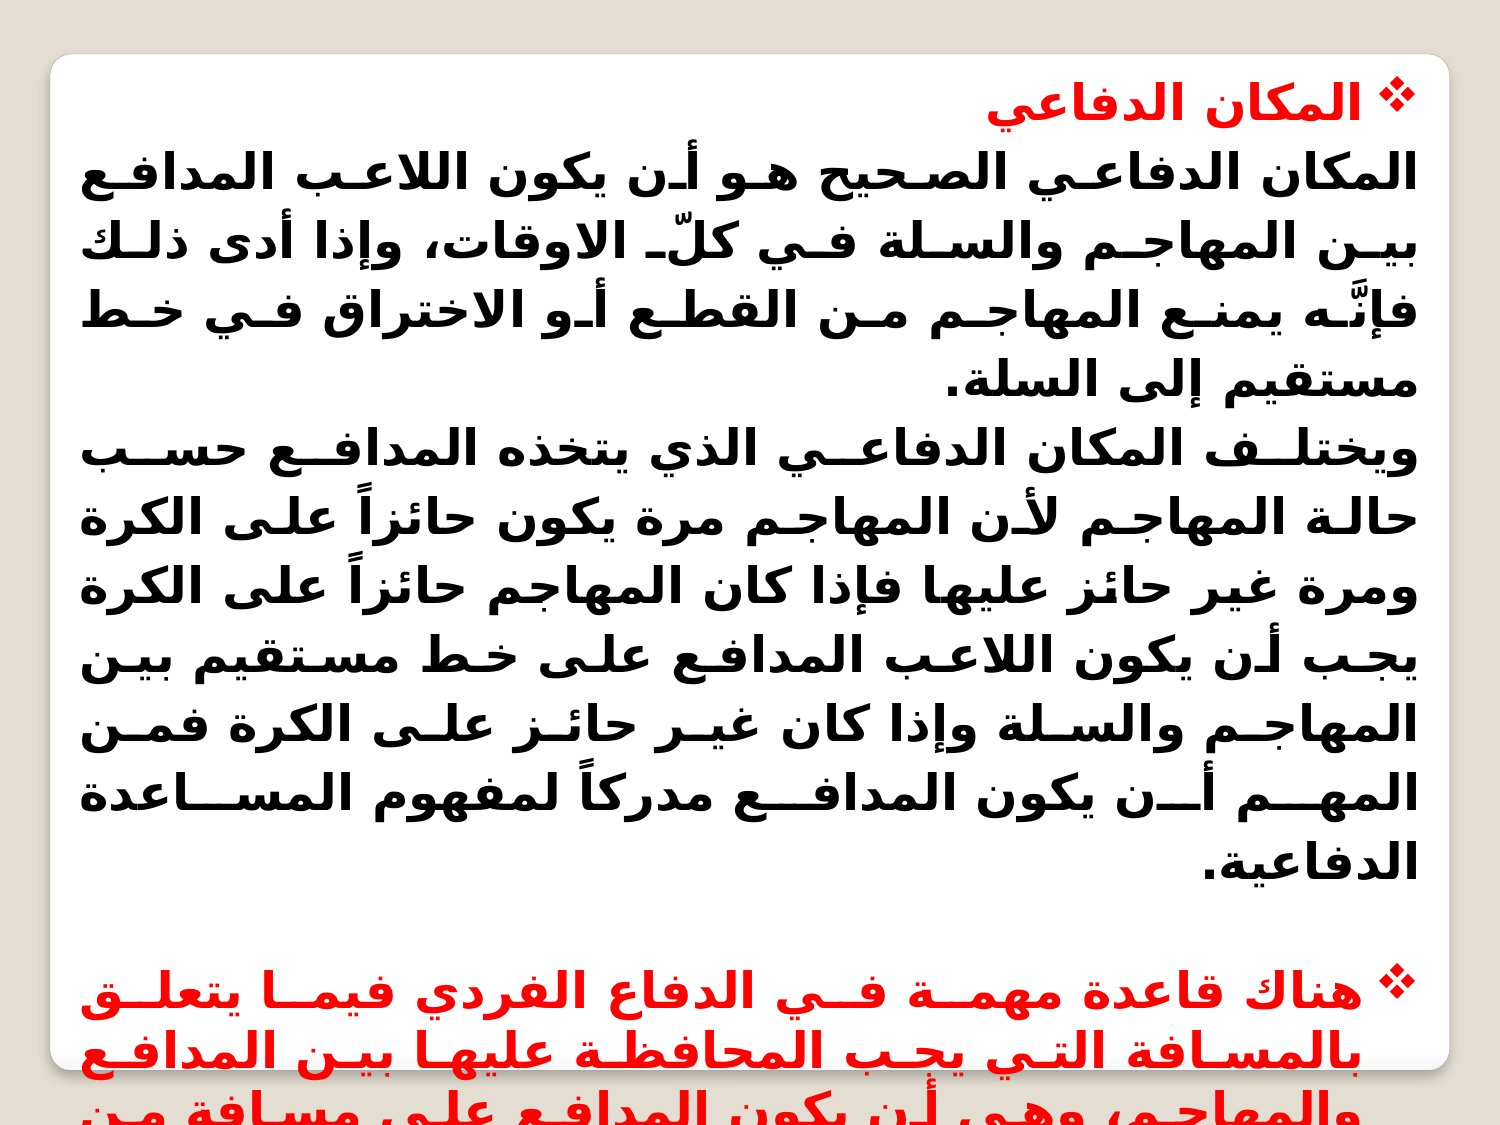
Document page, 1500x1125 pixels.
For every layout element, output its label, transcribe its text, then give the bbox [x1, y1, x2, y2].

text_box المكان الدفاعي المكان الدفاعي الصحيح هو أن يكون اللاعب المدافع بين المهاجم والسلة في كلّ الاوقات، وإذا أدى ذلك فإنَّه يمنع المهاجم من القطع أو الاختراق في خط مستقيم إلى السلة. ويختلف المكان الدفاعي الذي يتخذه المدافع حسب حالة المهاجم لأن المهاجم مرة يكون حائزاً على الكرة ومرة غير حائز عليها فإذا كان المهاجم حائزاً على الكرة يجب أن يكون اللاعب المدافع على خط مستقيم بين المهاجم والسلة وإذا كان غير حائز على الكرة فمن المهم أن يكون المدافع مدركاً لمفهوم المساعدة الدفاعية. هناك قاعدة مهمة في الدفاع الفردي فيما يتعلق بالمسافة التي يجب المحافظة عليها بين المدافع والمهاجم، وهي أن يكون المدافع على مسافة من المنافس بالقدر الذي يكفي لمواجهة قدراته ومهاراته الحركية الهجومية، هذه المسافة يجب أن لا تكون قريبة بحيث تسمح للمهاجم السريع أن يهرب من الحراسة، وألّا تكون بعيدة بحيث تسمح للمهاجم بالتصويب أو التمرير أو الطبطبة بسهولة وحرية. [64, 63, 1436, 1125]
